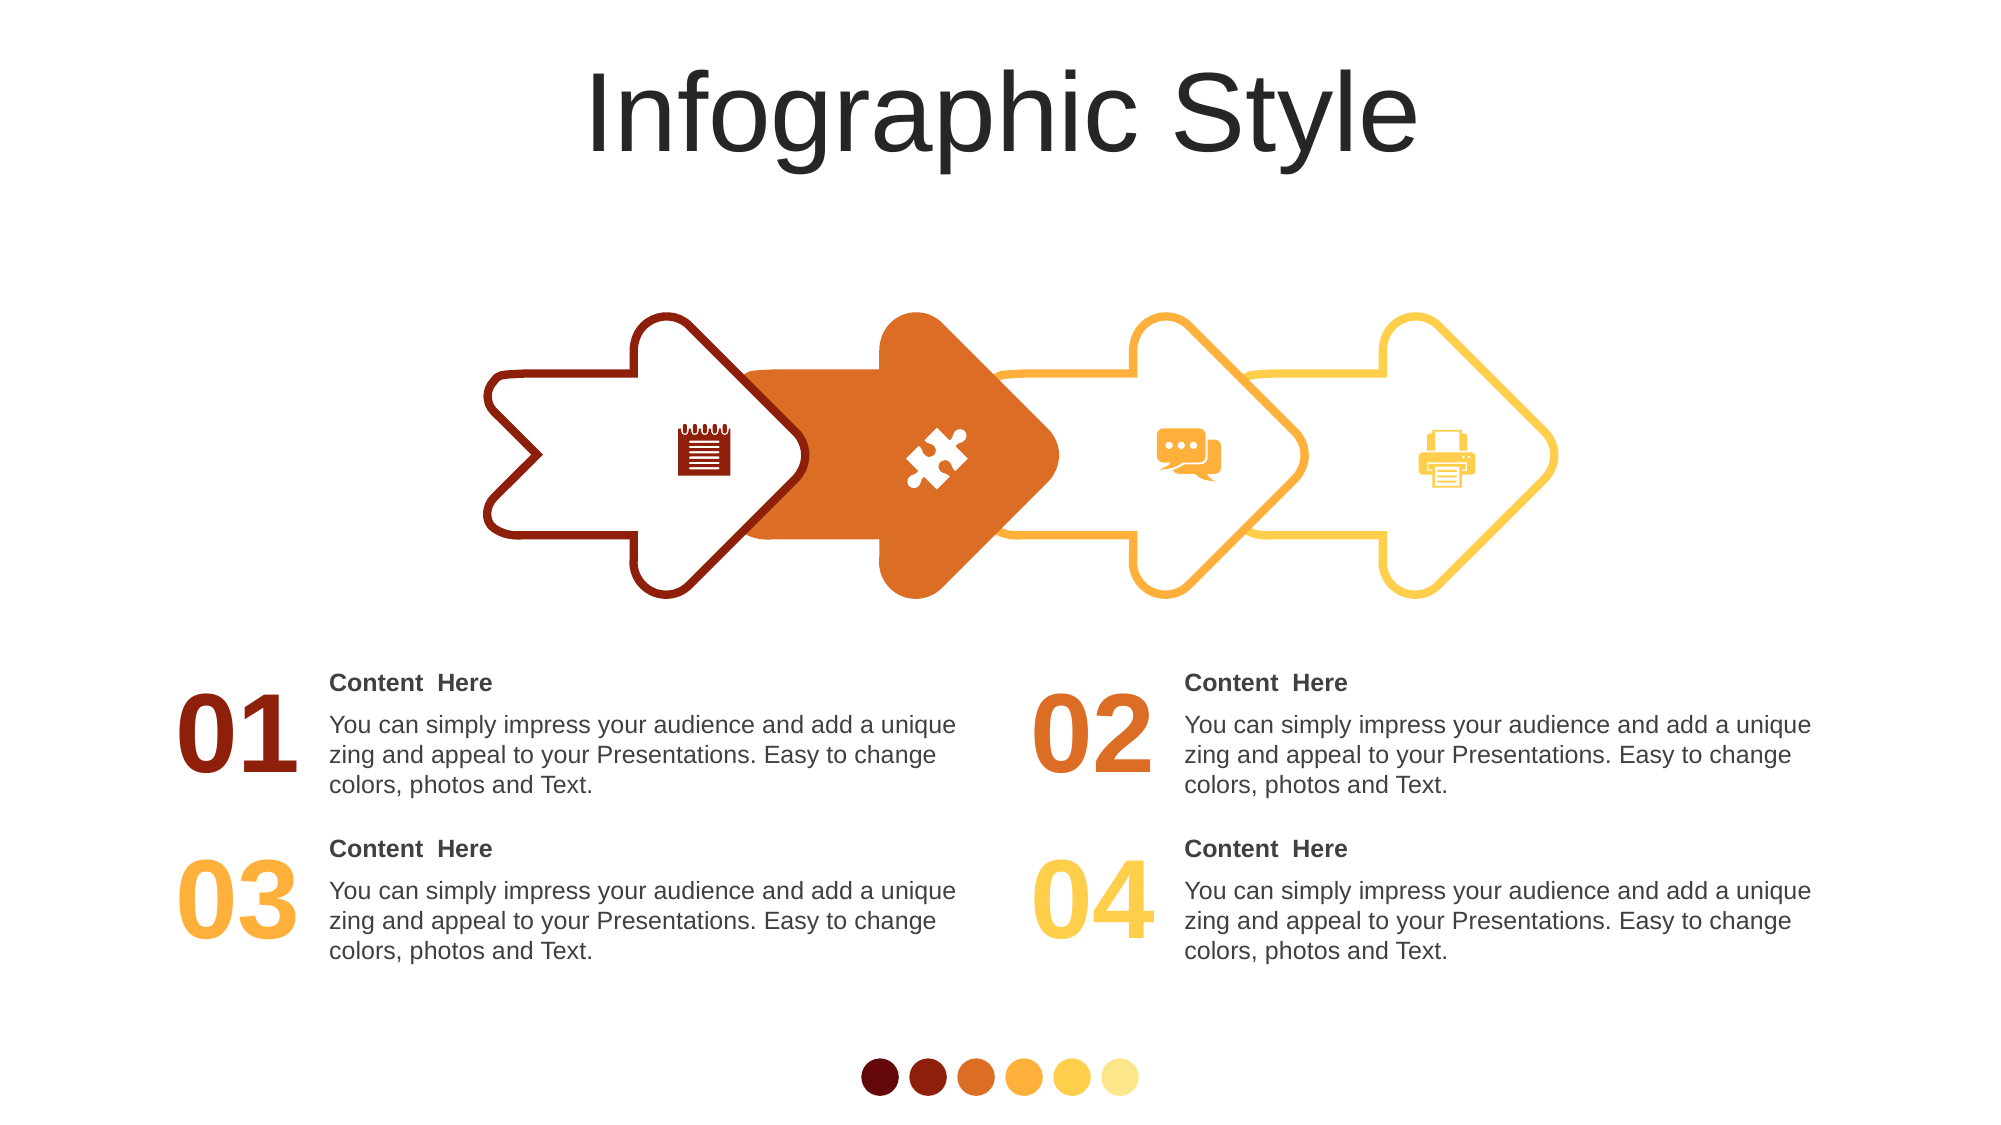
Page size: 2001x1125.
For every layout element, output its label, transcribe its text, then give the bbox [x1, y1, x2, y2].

text_box 01 [158, 659, 301, 795]
list Infographic Style [53, 55, 1952, 175]
text_box [904, 426, 970, 491]
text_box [1184, 825, 1853, 974]
text_box 03 [158, 825, 301, 961]
text_box [486, 315, 807, 596]
text_box [994, 315, 1306, 596]
text_box [1155, 427, 1223, 483]
text_box 02 [1013, 659, 1156, 795]
text_box 04 [1013, 825, 1156, 961]
text_box [677, 422, 732, 477]
text_box [1417, 428, 1477, 489]
text_box [1244, 315, 1556, 596]
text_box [1184, 658, 1853, 807]
text_box [744, 315, 1056, 596]
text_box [329, 825, 997, 974]
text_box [329, 658, 997, 807]
